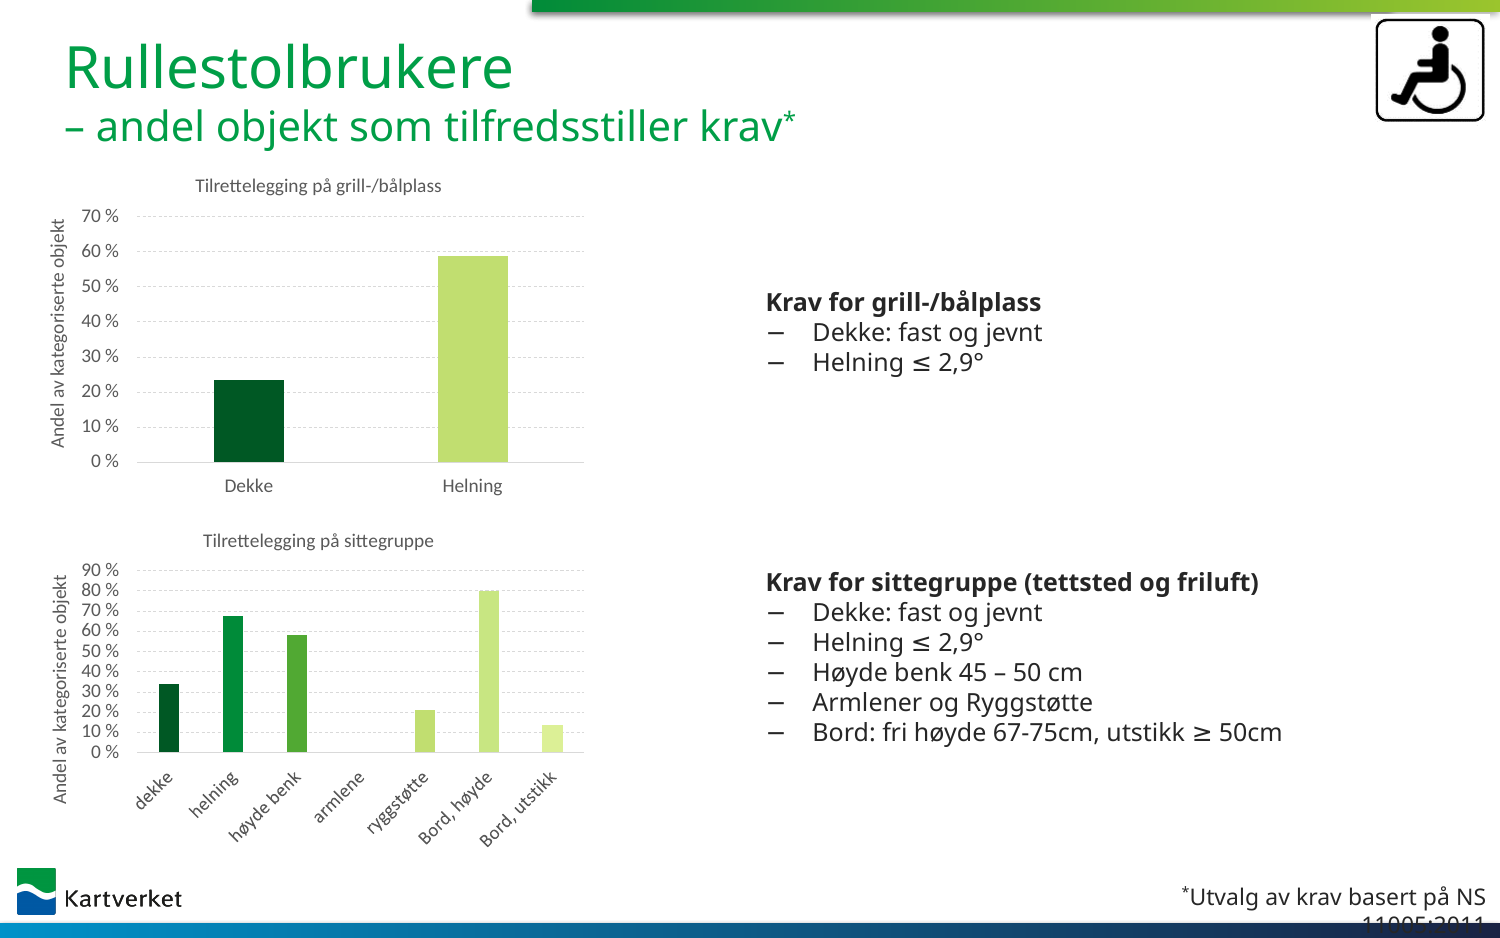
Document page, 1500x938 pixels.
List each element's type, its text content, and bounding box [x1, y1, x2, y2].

picture [41, 166, 596, 505]
picture [41, 520, 596, 859]
picture [1371, 13, 1491, 127]
text_box Krav for grill-/bålplass Dekke: fast og jevnt Helning ≤ 2,9° [750, 279, 1452, 384]
text_box Krav for sittegruppe (tettsted og friluft) Dekke: fast og jevnt Helning ≤ 2,9° Høyde benk 45 – 50 cm Armlener og Ryggstøtte Bord: fri høyde 67-75cm, utstikk ≥ 50cm [750, 559, 1500, 754]
text_box *Utvalg av krav basert på NS 11005:2011 [1068, 873, 1500, 938]
text_box Rullestolbrukere – andel objekt som tilfredsstiller krav* [49, 14, 1431, 158]
